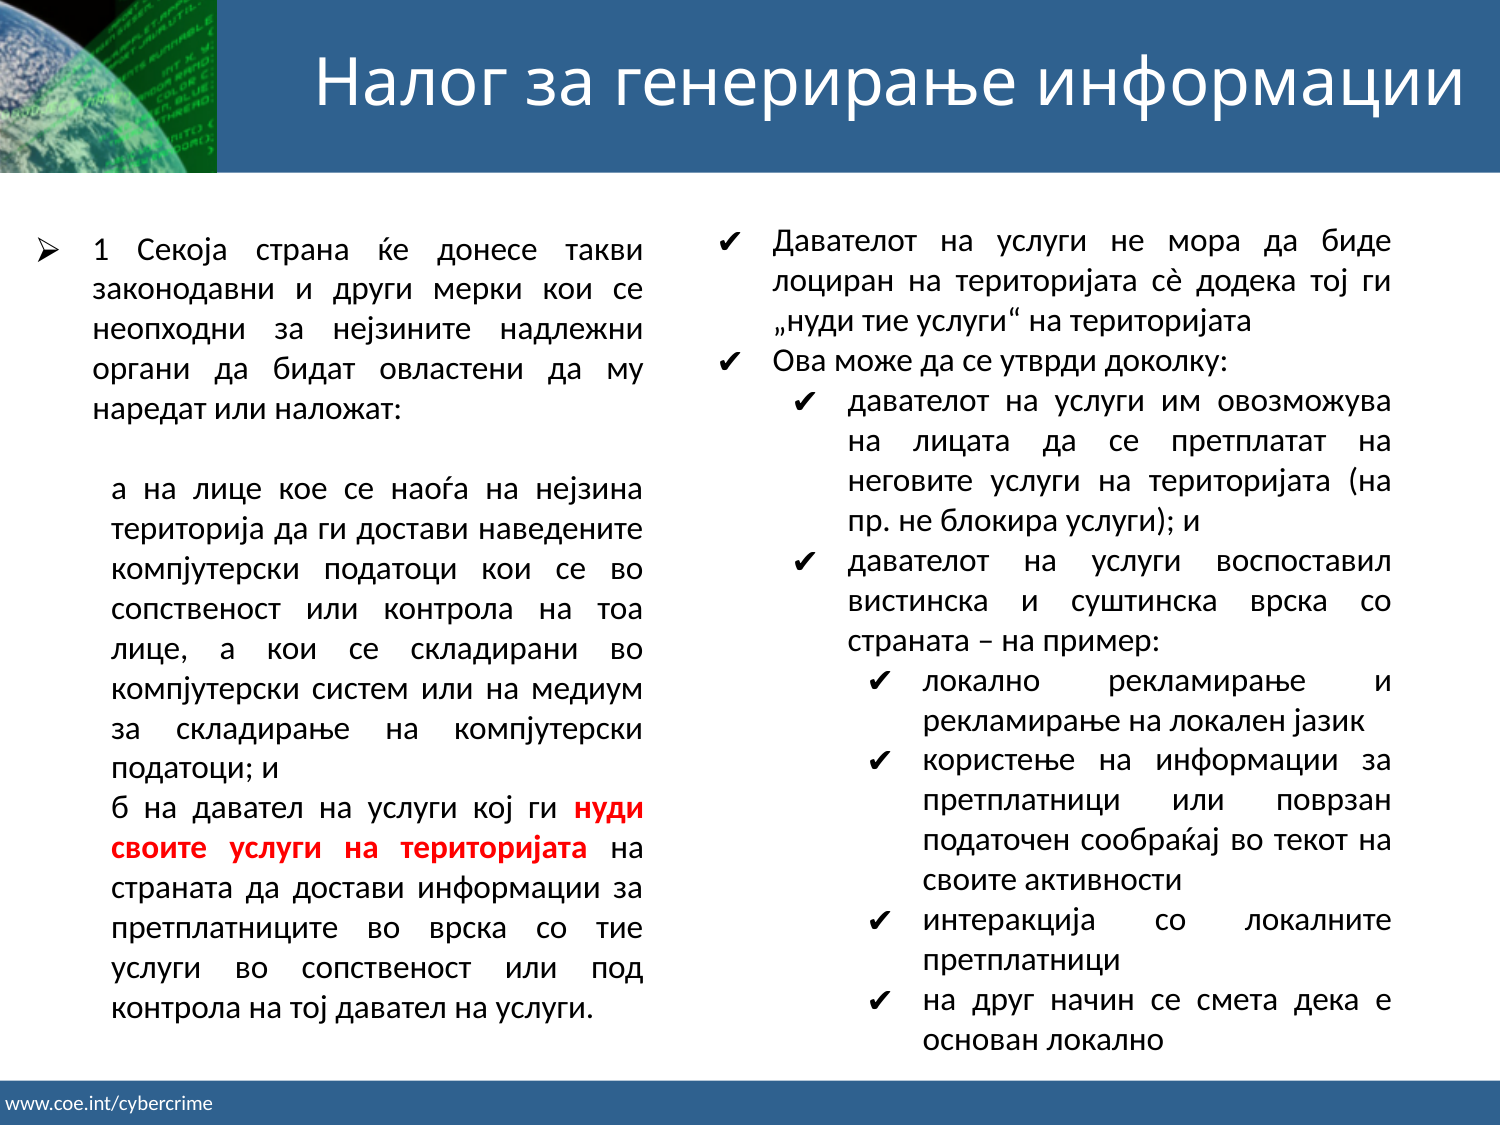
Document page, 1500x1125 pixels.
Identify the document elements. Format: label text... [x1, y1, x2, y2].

picture [0, 0, 217, 173]
text_box 1 Секоја страна ќе донесе такви законодавни и други мерки кои се неопходни за нејзините надлежни органи да бидат овластени да му наредат или наложат: а на лице кое се наоѓа на нејзина територија да ги достави наведените компјутерски податоци кои се во сопственост или контрола на тоа лице, а кои се складирани во компјутерски систем или на медиум за складирање на компјутерски податоци; и б на давател на услуги кој ги нуди своите услуги на територијата на страната да достави информации за претплатниците во врска со тие услуги во сопственост или под контрола на тој давател на услуги. [21, 219, 660, 1033]
text_box Давателот на услуги не мора да биде лоциран на територијата сè додека тој ги „нуди тие услуги“ на територијата Ова може да се утврди доколку: давателот на услуги им овозможува на лицата да се претплатат на неговите услуги на територијата (на пр. не блокира услуги); и давателот на услуги воспоставил вистинска и суштинска врска со страната – на пример: локално рекламирање и рекламирање на локален јазик користење на информации за претплатници или поврзан податочен сообраќај во текот на своите активности интеракција со локалните претплатници на друг начин се смета дека е основан локално [701, 211, 1408, 1065]
text_box Налог за генерирање информации [230, 31, 1483, 127]
